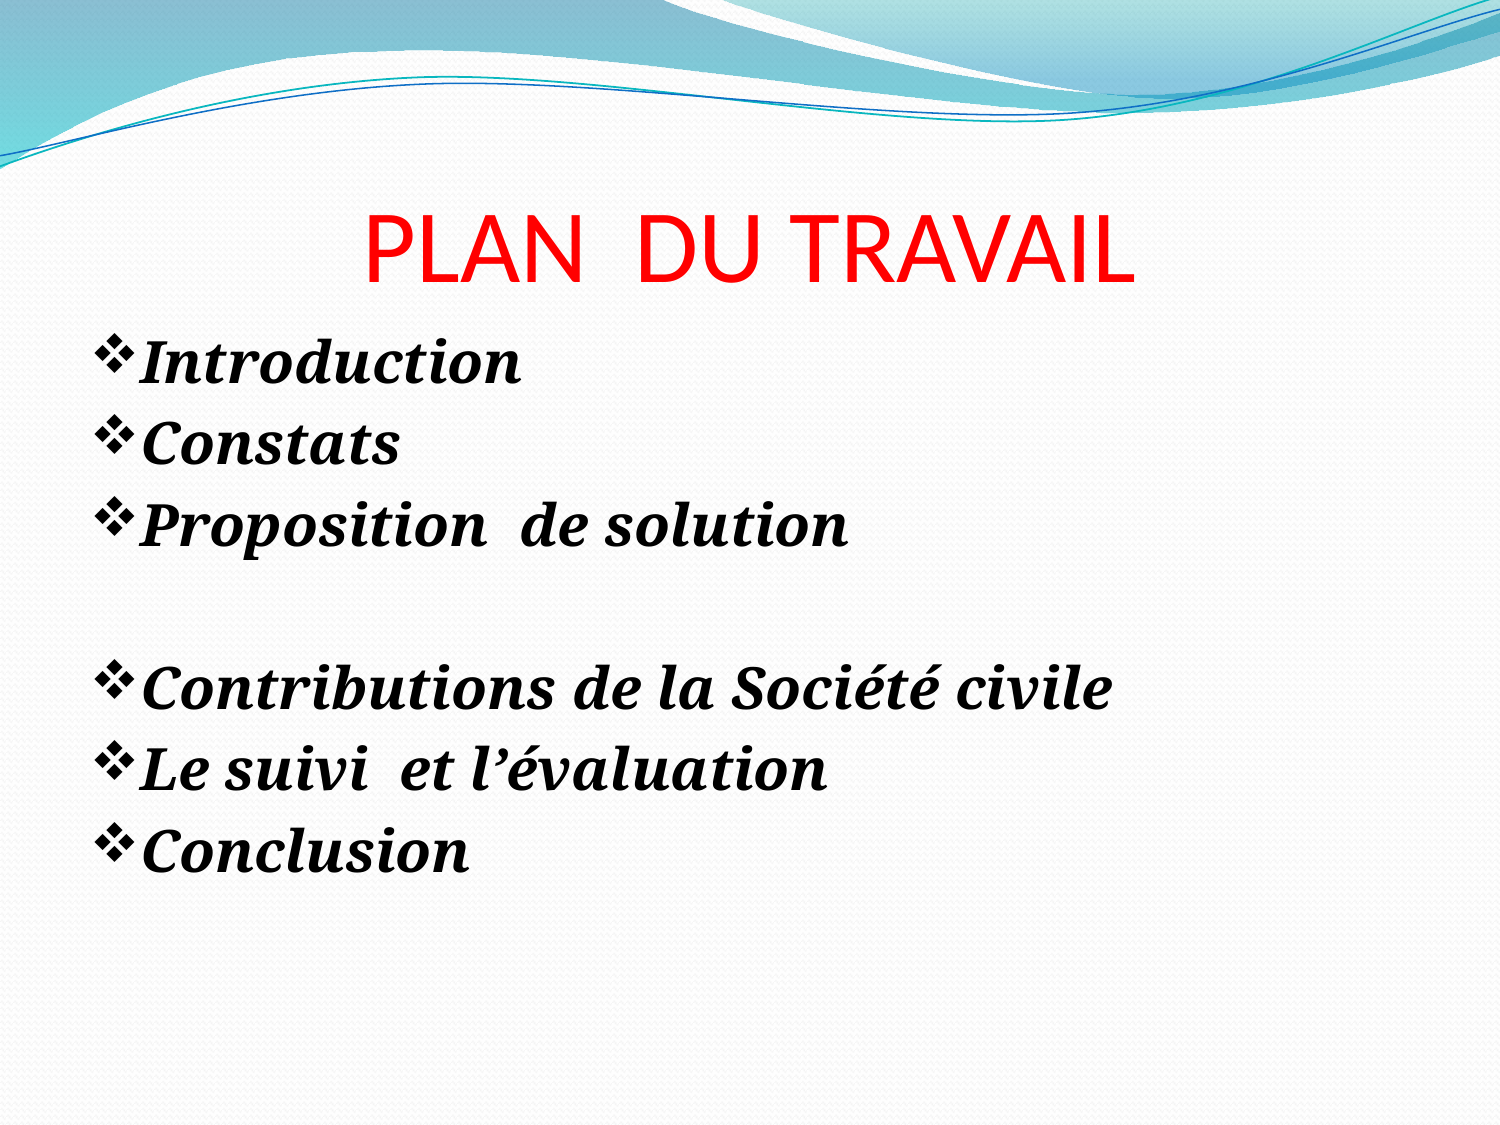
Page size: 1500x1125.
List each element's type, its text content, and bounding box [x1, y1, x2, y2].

title PLAN DU TRAVAIL [75, 115, 1425, 303]
list Introduction Constats Proposition de solution Contributions de la Société civile Le suivi et l’évaluation Conclusion [75, 317, 1425, 1038]
